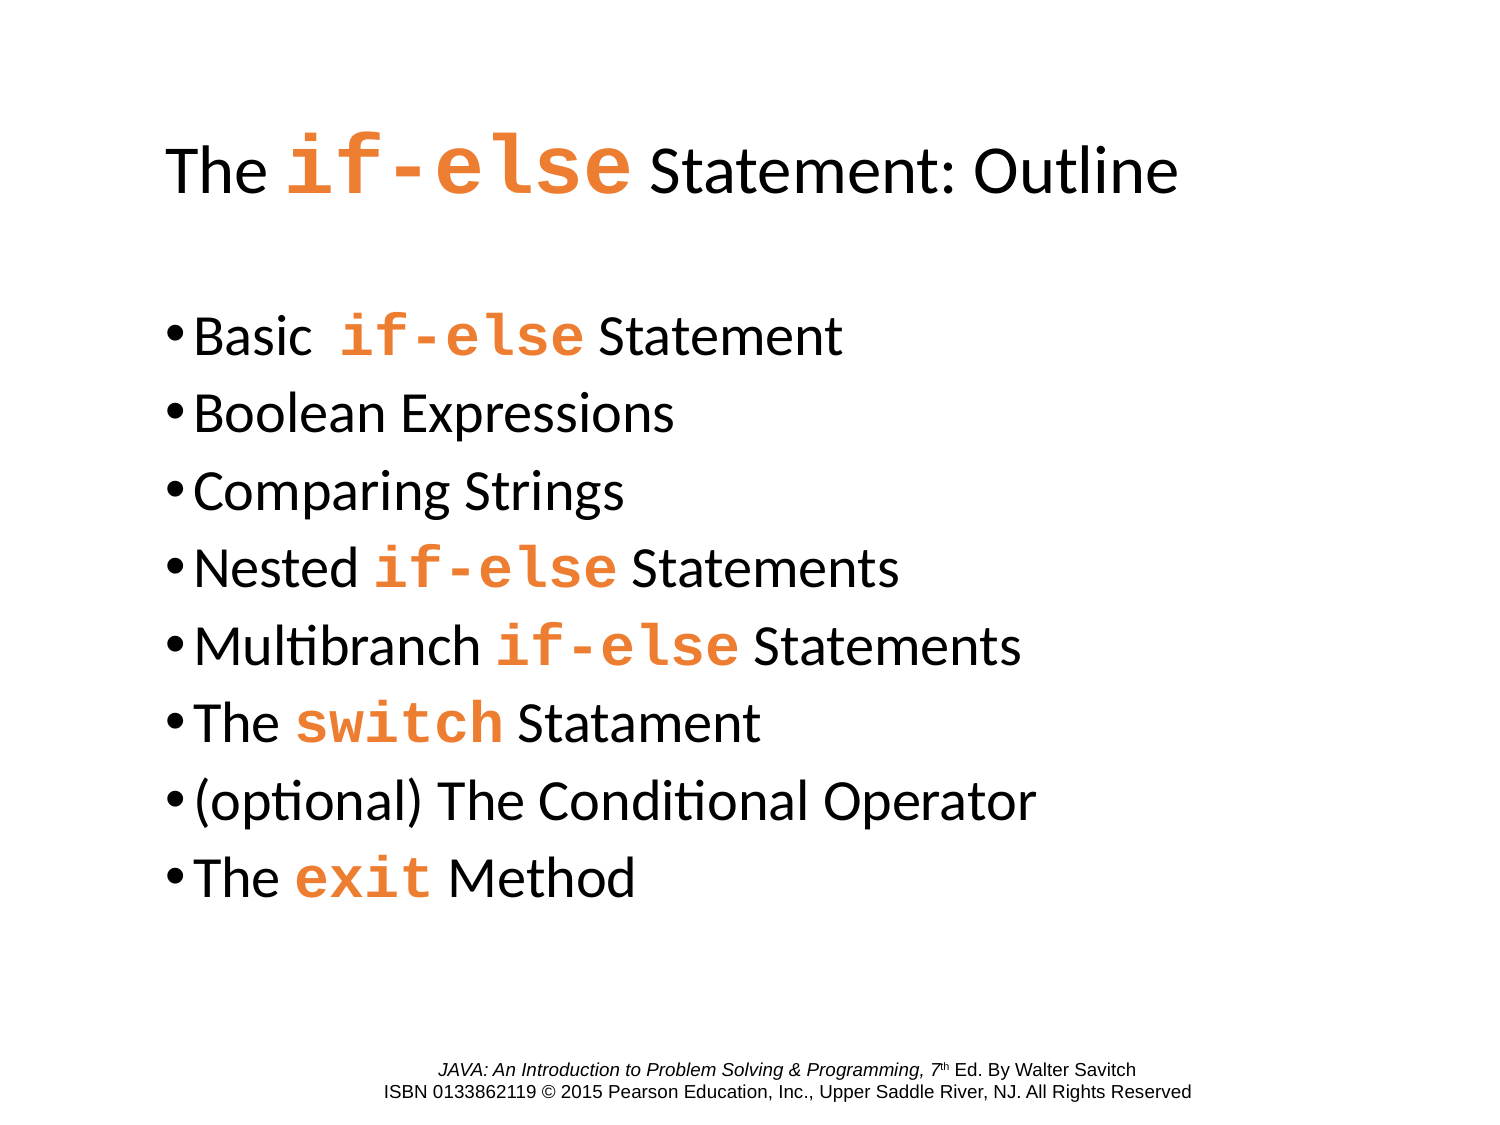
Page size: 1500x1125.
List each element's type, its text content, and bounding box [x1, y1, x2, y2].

title The if-else Statement: Outline [150, 104, 1500, 230]
list Basic if-else Statement Boolean Expressions Comparing Strings Nested if-else Statements Multibranch if-else Statements The switch Statament (optional) The Conditional Operator The exit Method [150, 297, 1246, 972]
